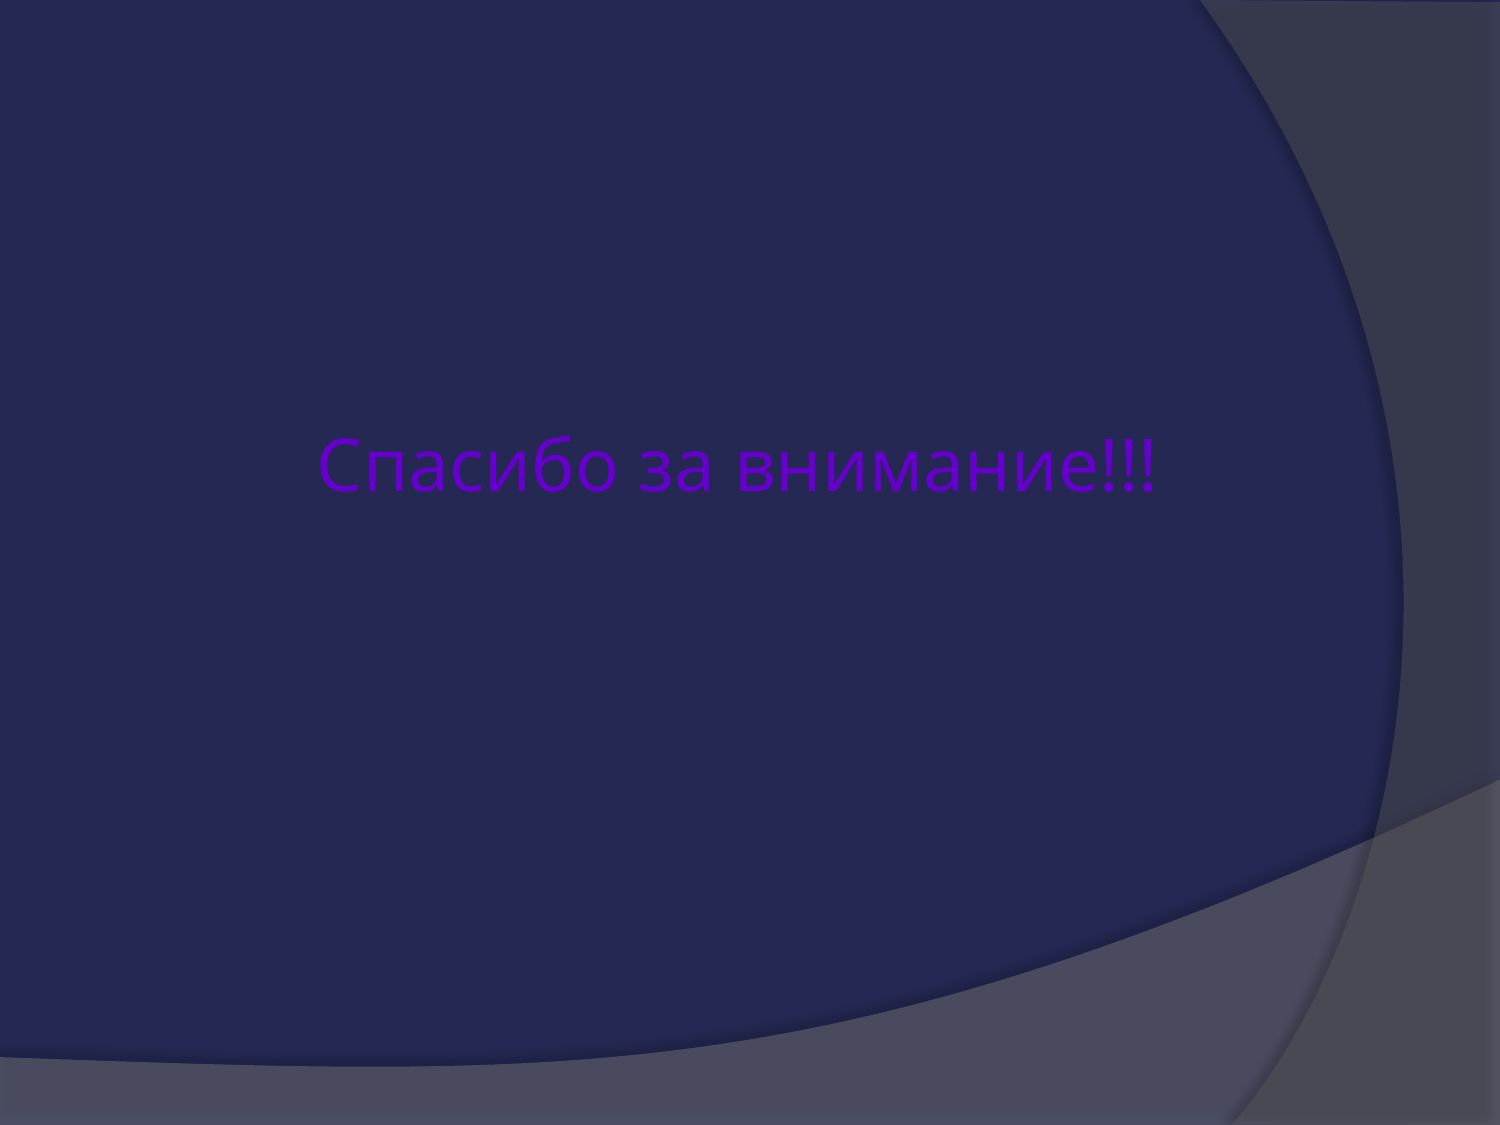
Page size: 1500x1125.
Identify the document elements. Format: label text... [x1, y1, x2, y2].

title Спасибо за внимание!!! [64, 184, 1412, 740]
